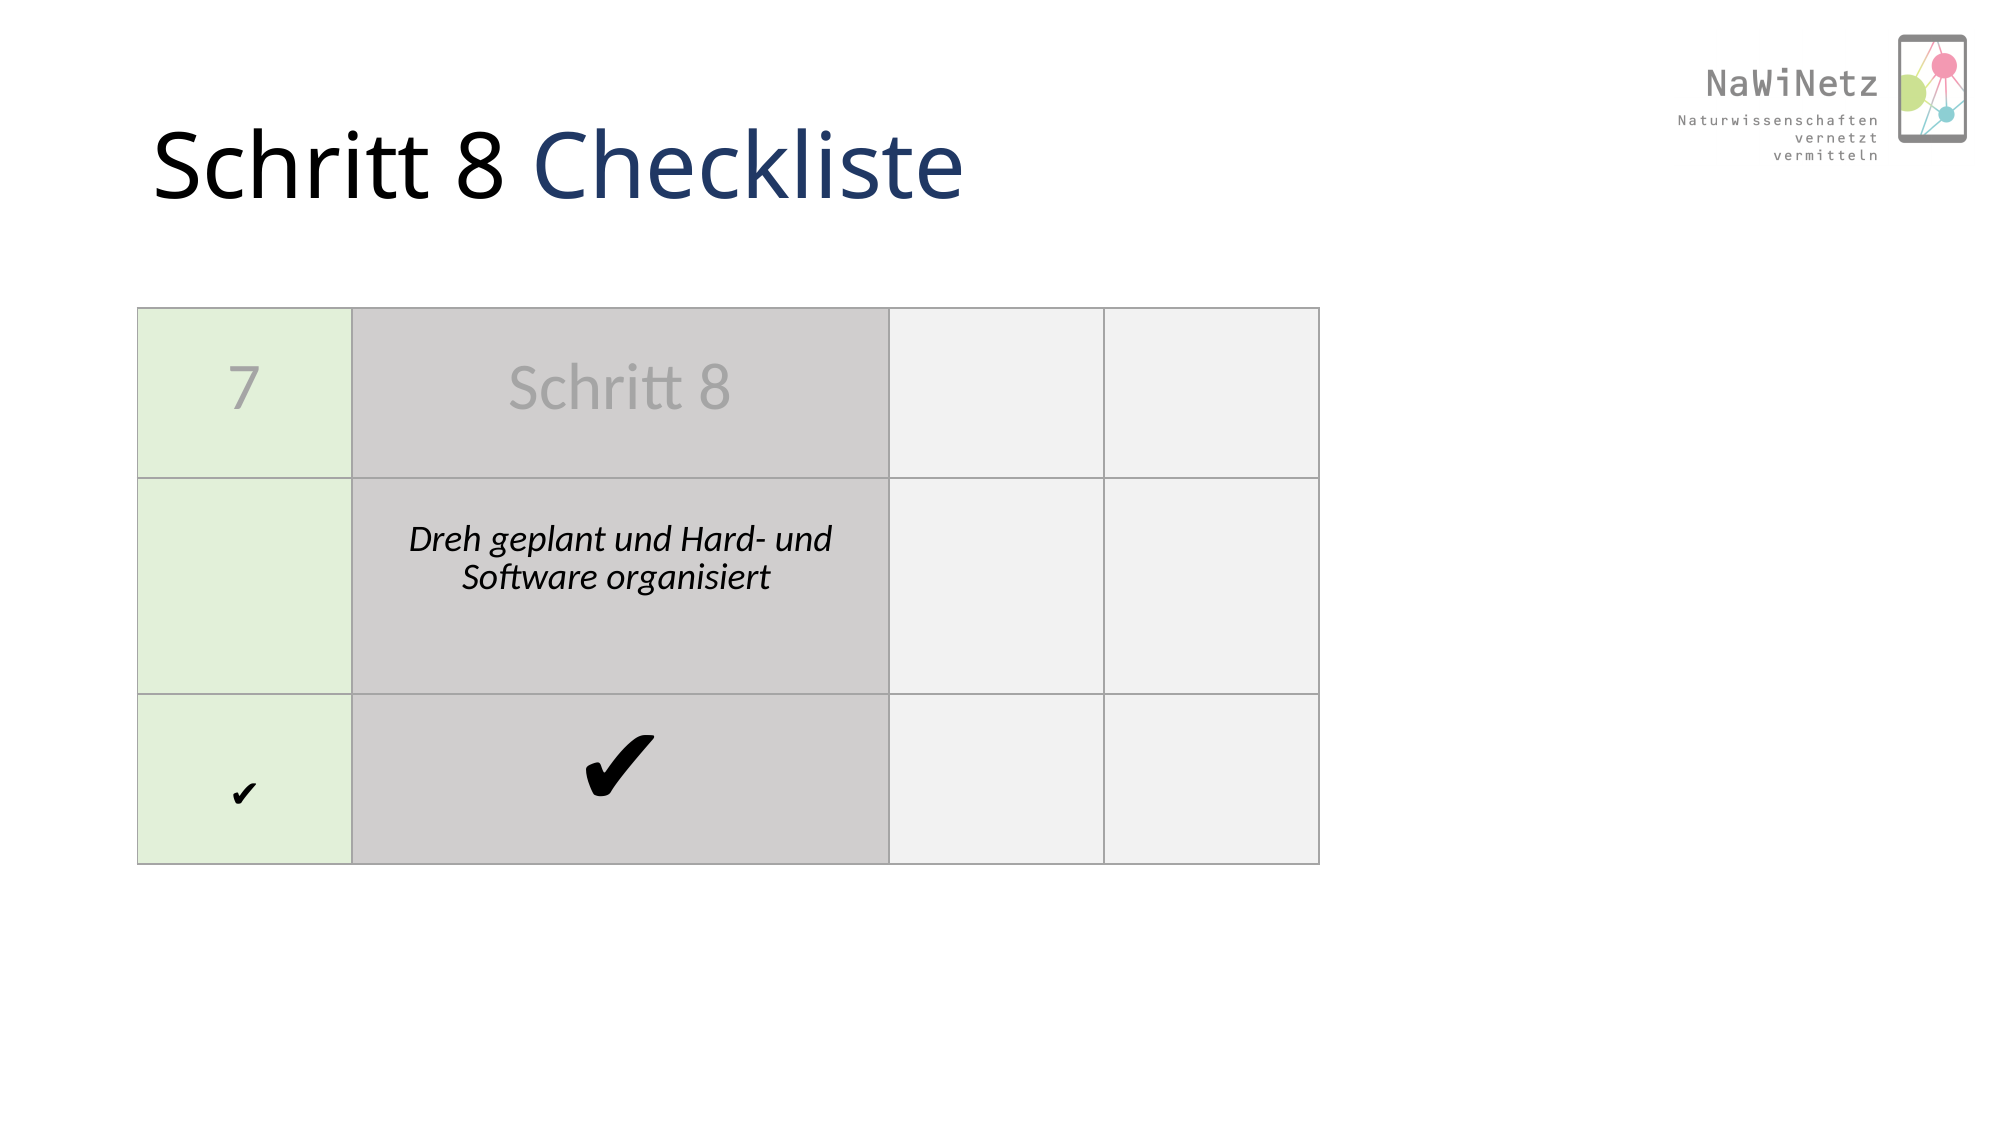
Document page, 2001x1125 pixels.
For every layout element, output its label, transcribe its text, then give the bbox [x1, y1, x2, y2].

table_cell [138, 479, 351, 693]
table_cell ✔️ [138, 695, 351, 863]
table_header Schritt 8 [353, 309, 888, 477]
table_cell ✔️ [353, 695, 888, 863]
table_cell Dreh geplant und Hard- und Software organisiert [353, 479, 888, 693]
title Schritt 8 Checkliste [137, 59, 1863, 278]
table_cell [890, 479, 1103, 693]
picture [1674, 29, 1975, 166]
table_cell [1105, 479, 1318, 693]
table_header [890, 309, 1103, 477]
table_header 7 [138, 309, 351, 477]
table_cell [1105, 695, 1318, 863]
table_header [1105, 309, 1318, 477]
table_cell [890, 695, 1103, 863]
